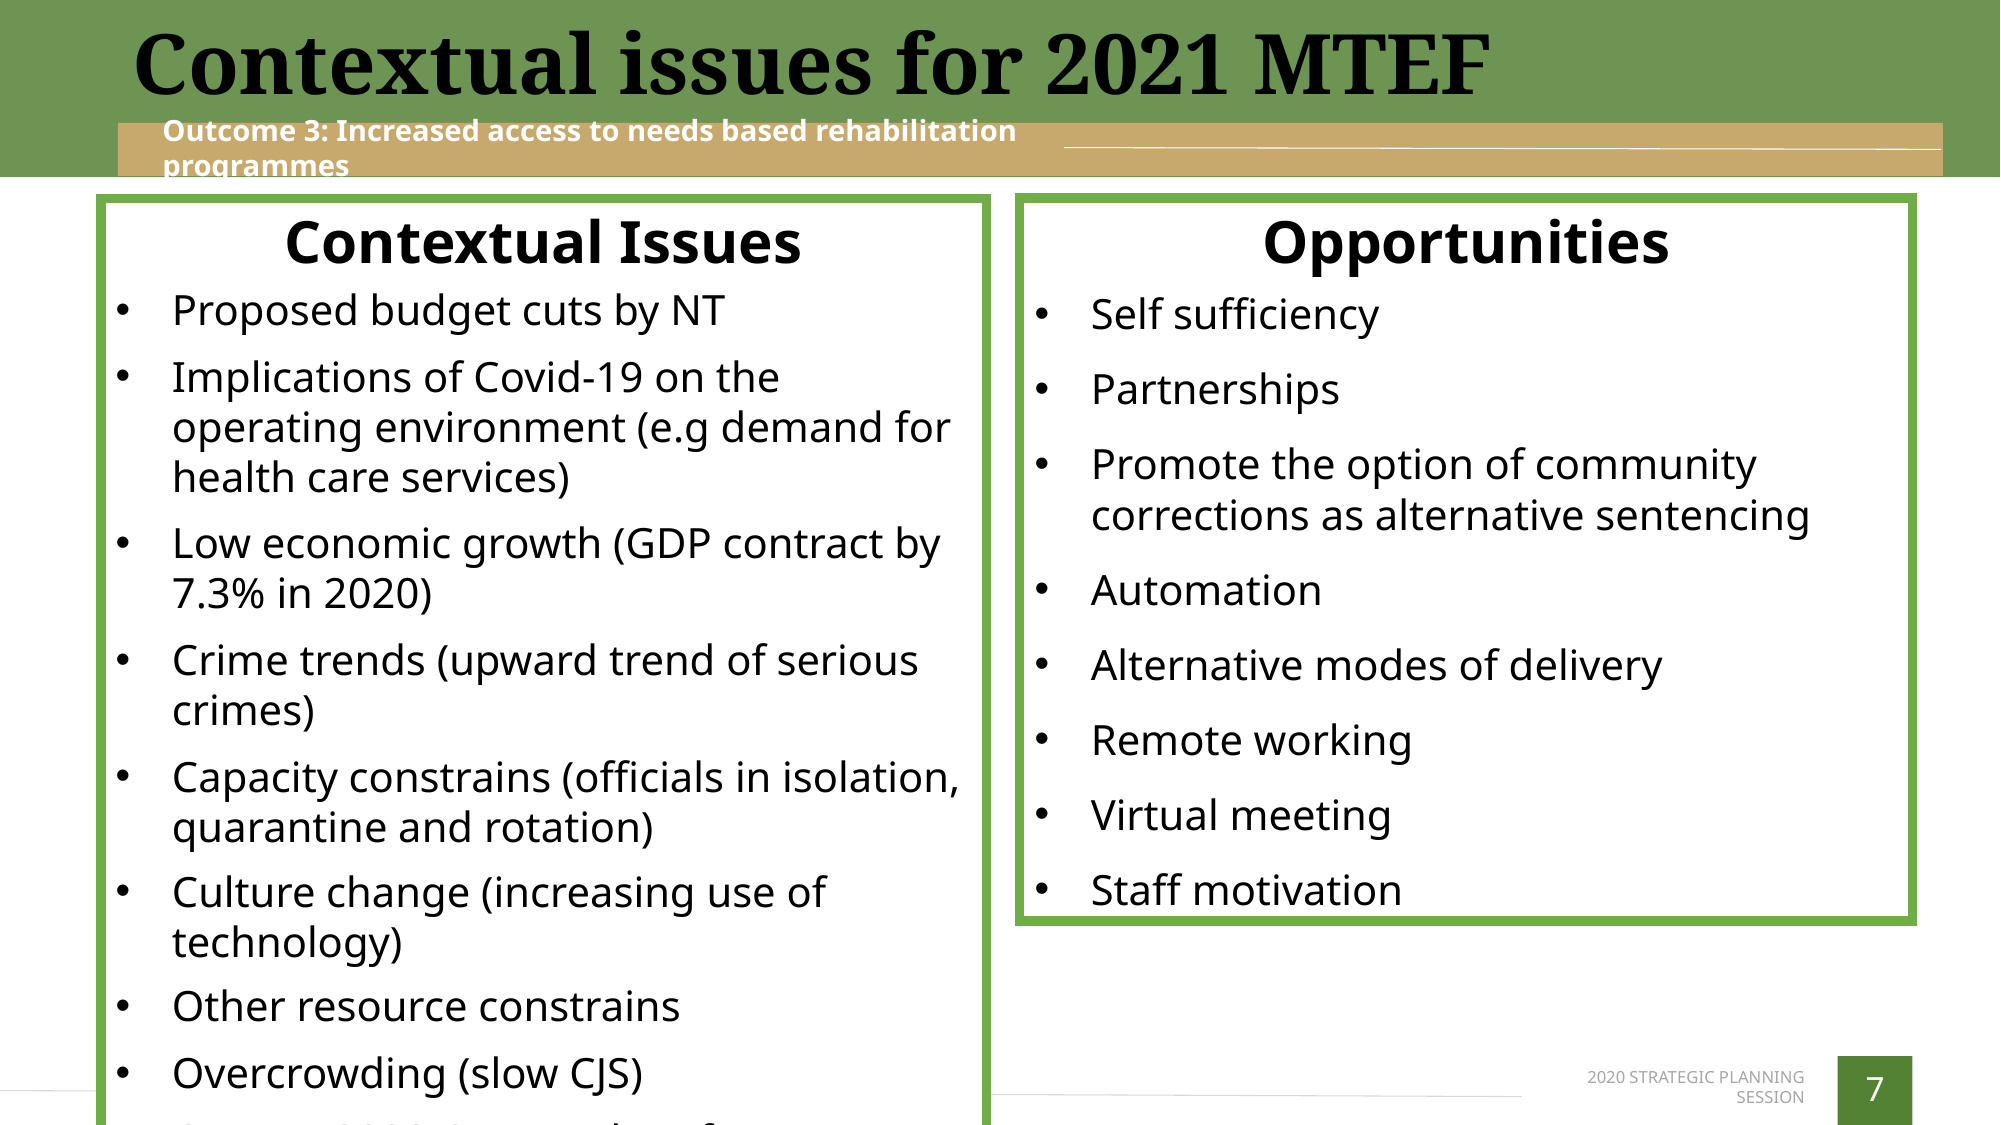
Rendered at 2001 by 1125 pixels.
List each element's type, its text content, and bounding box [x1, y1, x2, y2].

text_box Contextual Issues Proposed budget cuts by NT Implications of Covid-19 on the operating environment (e.g demand for health care services) Low economic growth (GDP contract by 7.3% in 2020) Crime trends (upward trend of serious crimes) Capacity constrains (officials in isolation, quarantine and rotation) Culture change (increasing use of technology) Other resource constrains Overcrowding (slow CJS) Current 2020/21 actual performance [100, 197, 987, 1125]
text_box Contextual issues for 2021 MTEF [117, 0, 1913, 135]
text_box Opportunities Self sufficiency Partnerships Promote the option of community corrections as alternative sentencing Automation Alternative modes of delivery Remote working Virtual meeting Staff motivation [1019, 197, 1914, 922]
